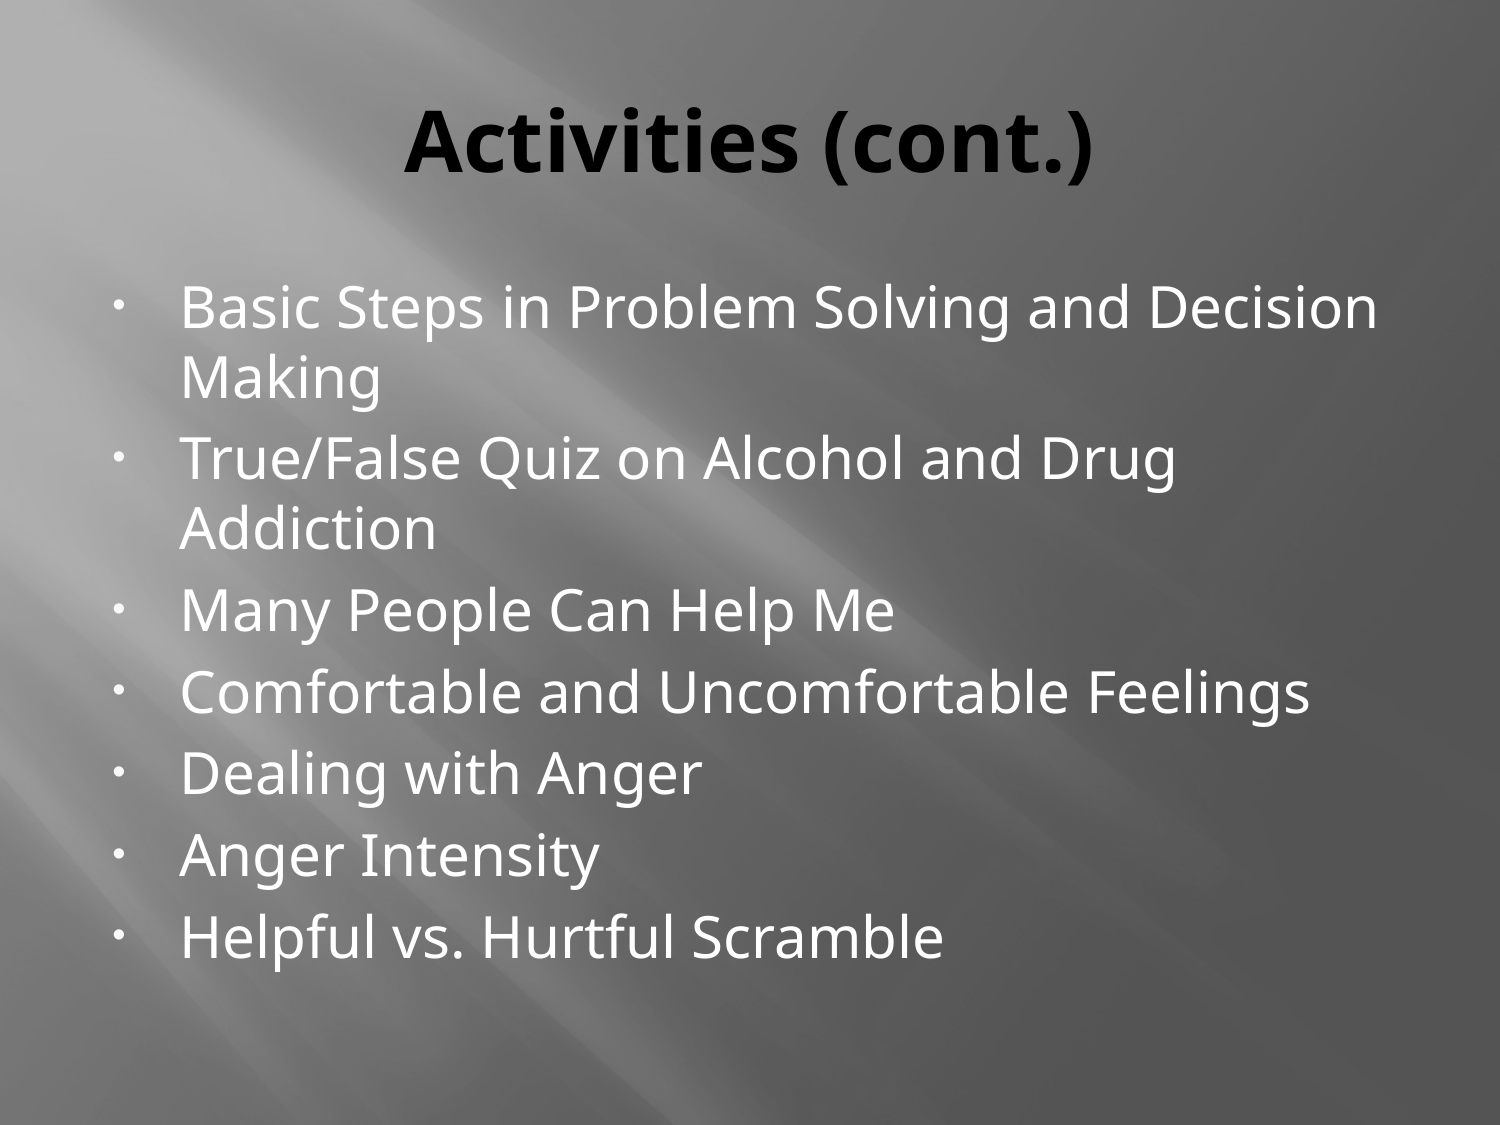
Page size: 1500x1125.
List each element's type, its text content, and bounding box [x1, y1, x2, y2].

title Activities (cont.) [75, 45, 1425, 233]
list Basic Steps in Problem Solving and Decision Making True/False Quiz on Alcohol and Drug Addiction Many People Can Help Me Comfortable and Uncomfortable Feelings Dealing with Anger Anger Intensity Helpful vs. Hurtful Scramble [75, 262, 1425, 1035]
